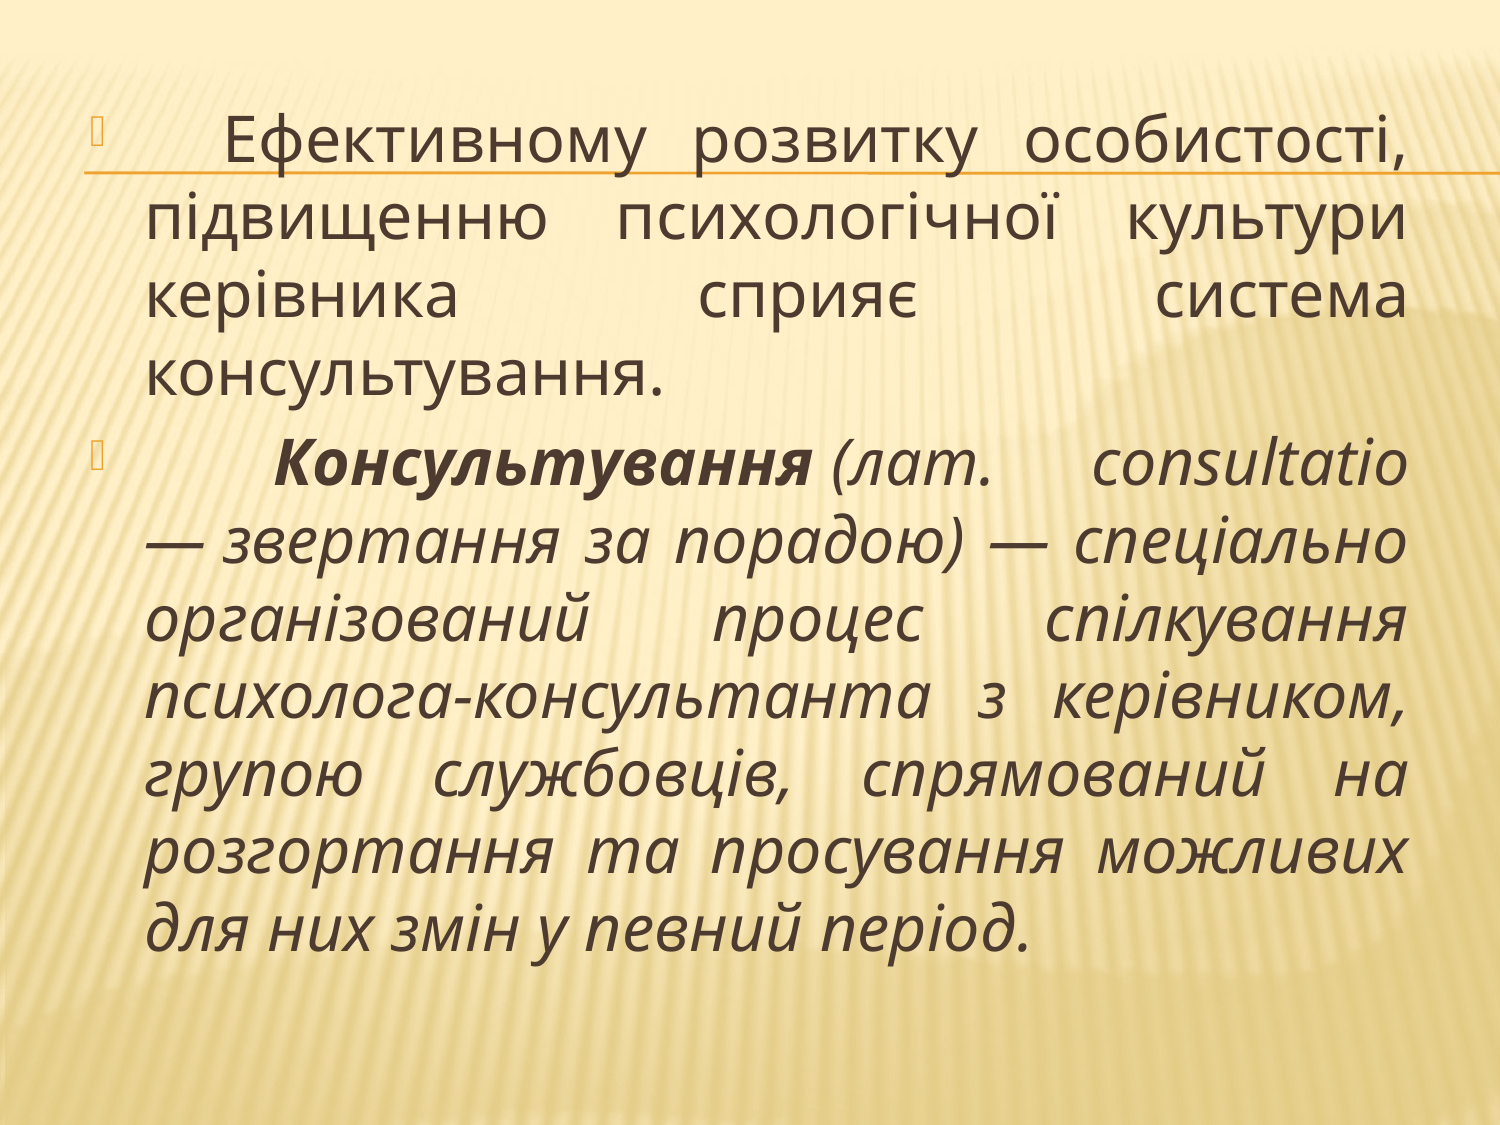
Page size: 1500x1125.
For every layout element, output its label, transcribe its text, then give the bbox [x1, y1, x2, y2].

list Ефективному розвитку особистості, підвищенню психологічної культури керівника сприяє система консультування. Консультування (лат. consultatio — звертання за порадою) — спеціально організований процес спілкування психолога-консультанта з керівником, групою службовців, спрямований на розгортання та просування можливих для них змін у певний період. [75, 90, 1425, 1038]
